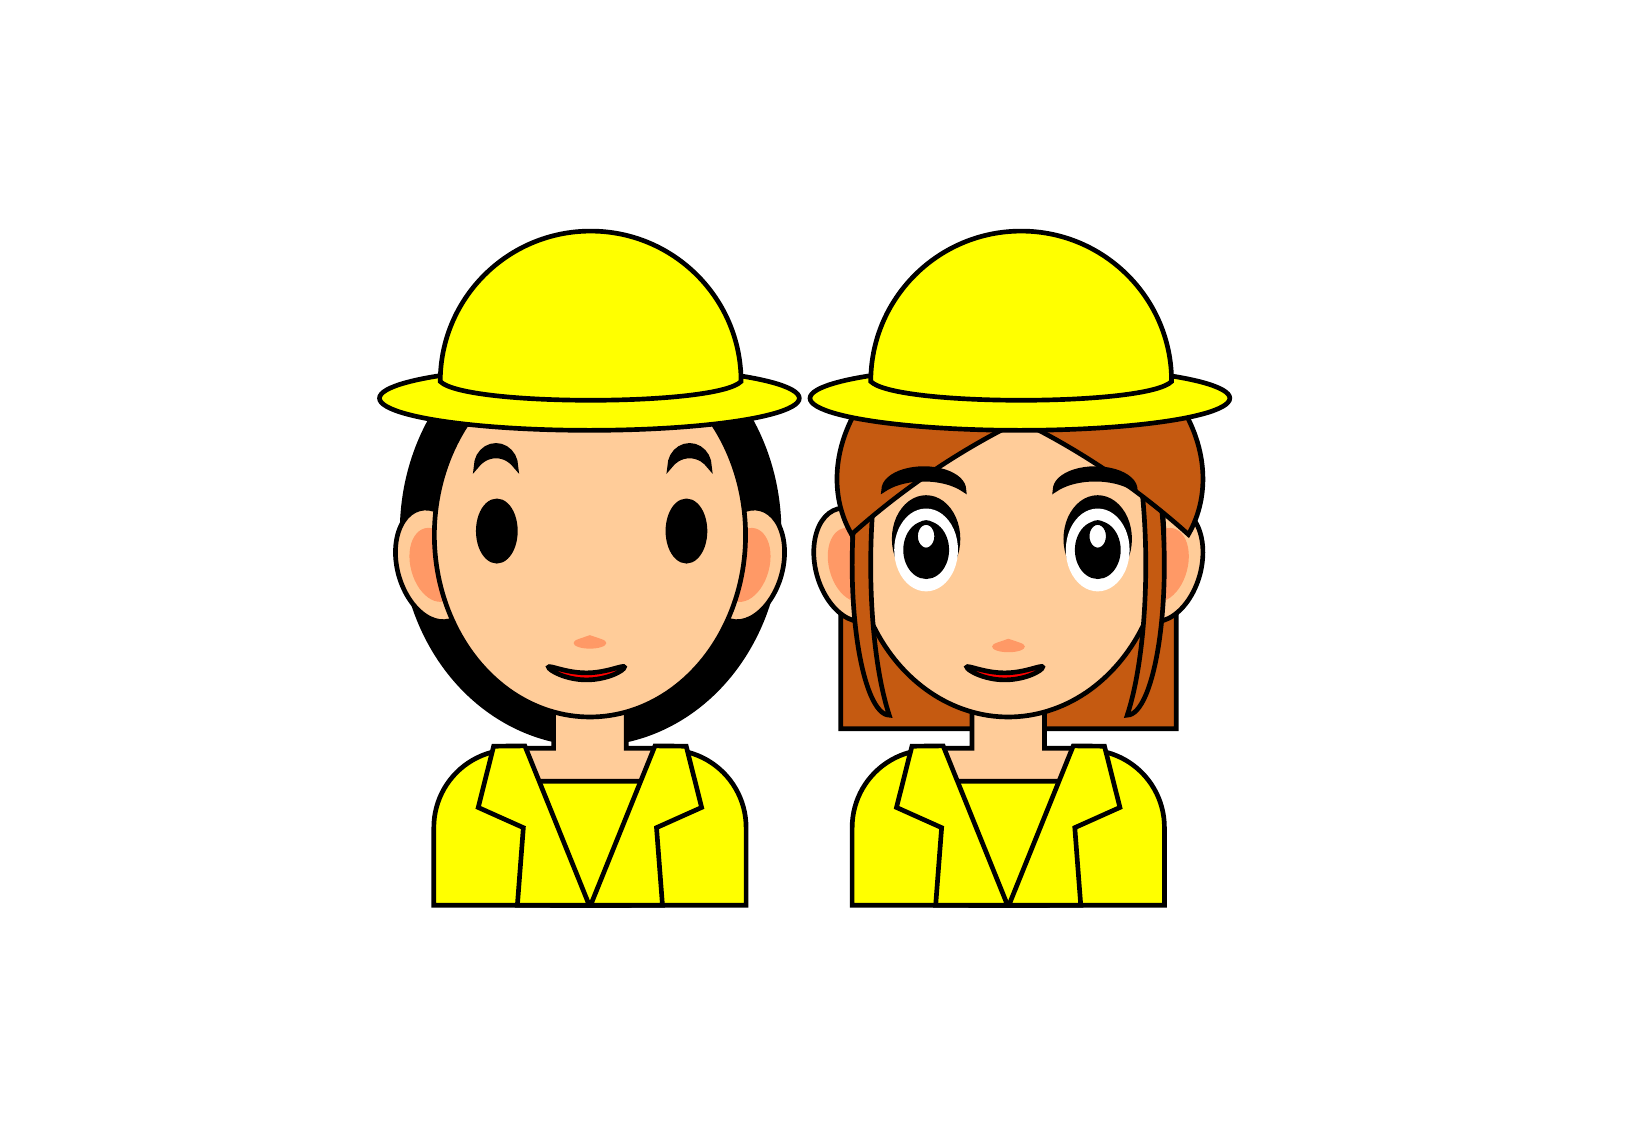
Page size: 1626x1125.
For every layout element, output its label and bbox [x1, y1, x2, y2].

text_box [379, 230, 1242, 906]
